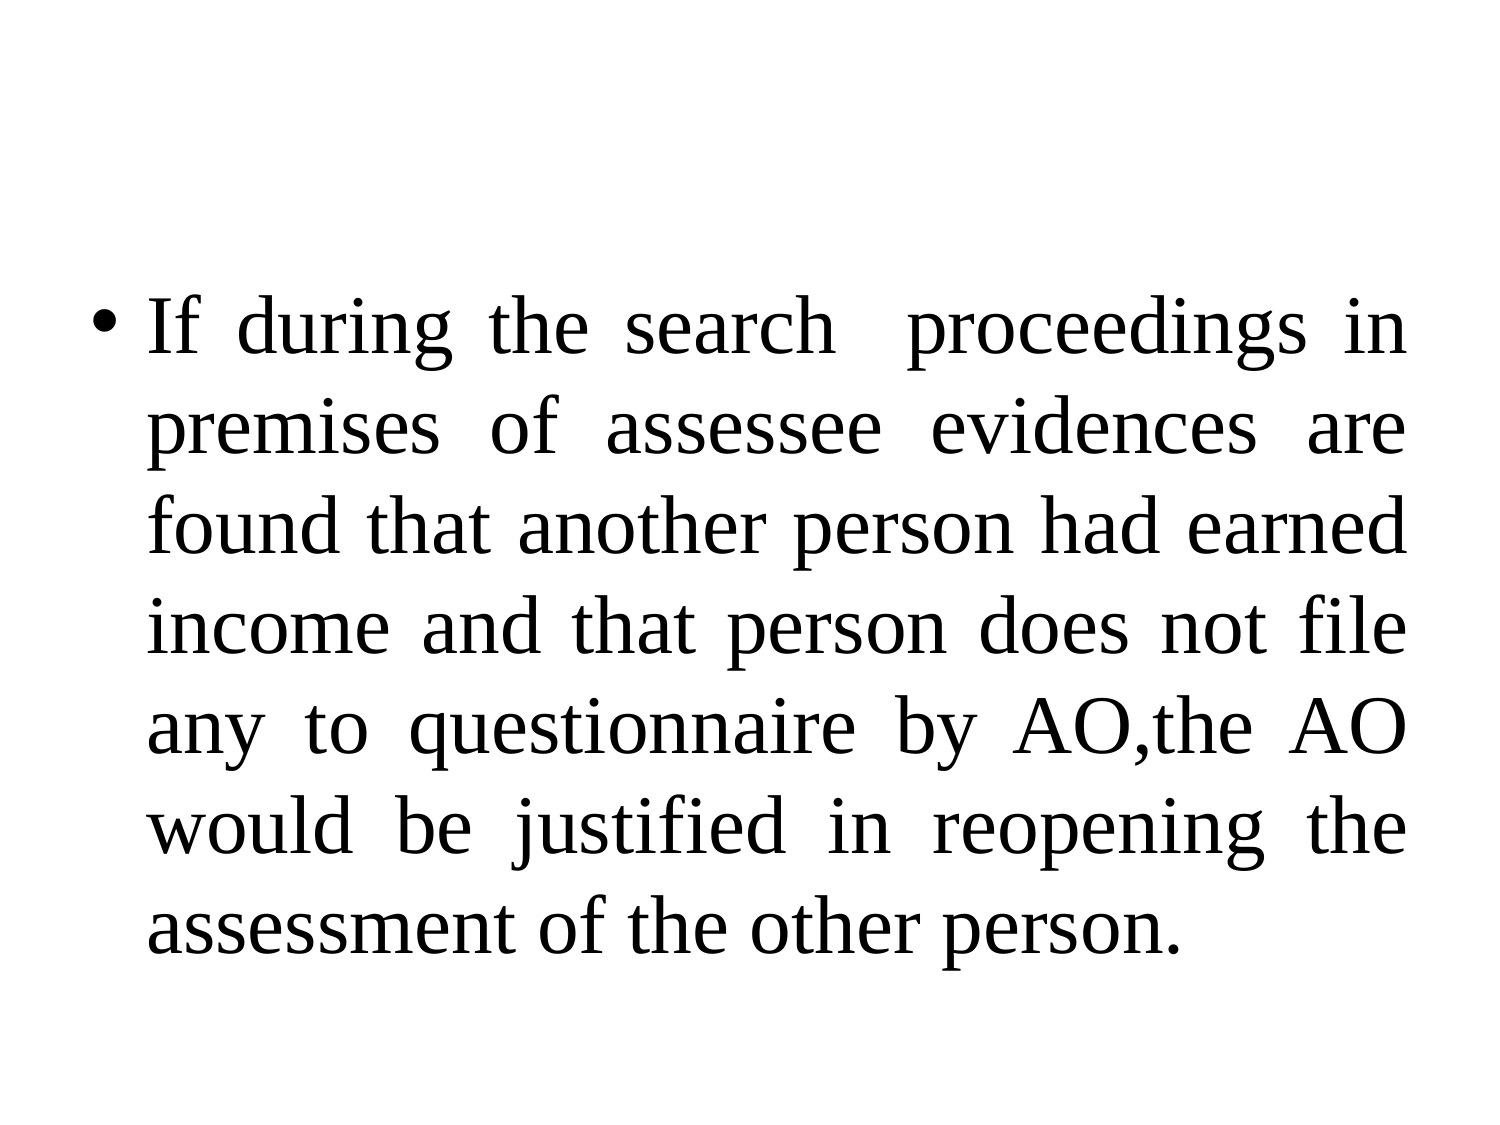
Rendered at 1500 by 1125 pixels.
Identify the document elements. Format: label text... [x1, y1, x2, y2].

list If during the search proceedings in premises of assessee evidences are found that another person had earned income and that person does not file any to questionnaire by AO,the AO would be justified in reopening the assessment of the other person. [75, 262, 1425, 1005]
